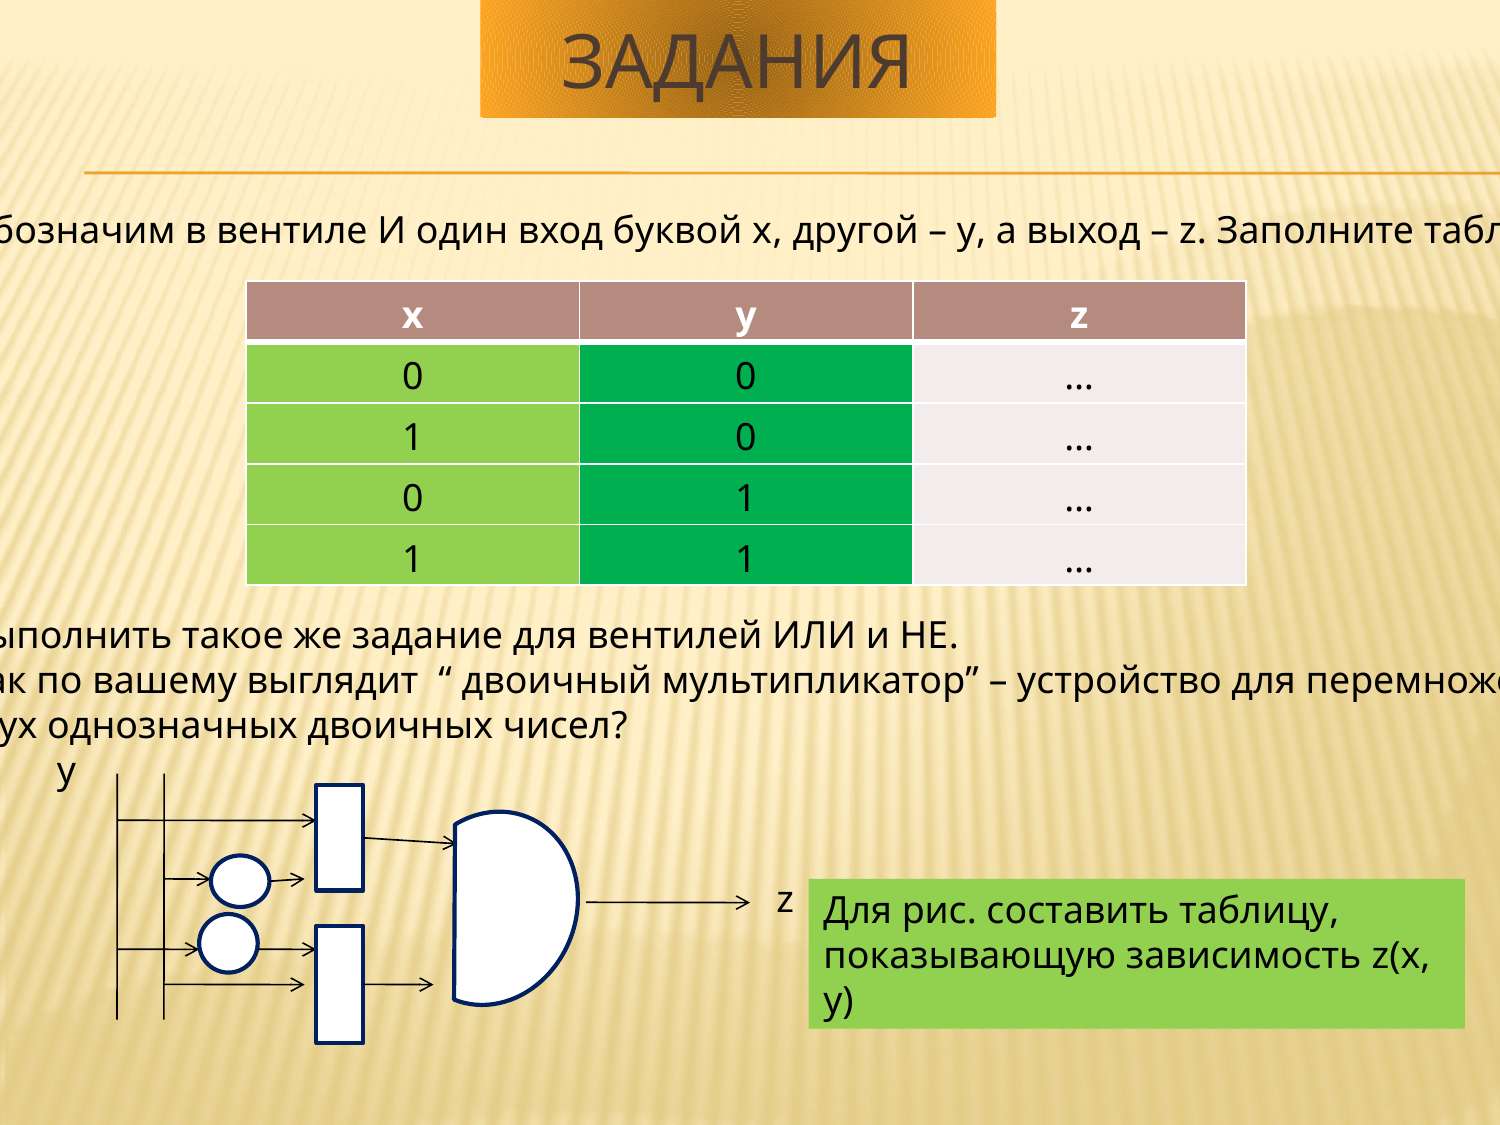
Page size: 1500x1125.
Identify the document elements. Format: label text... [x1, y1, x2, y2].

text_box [362, 837, 458, 844]
text_box [451, 809, 580, 1008]
table_cell 1 [580, 525, 912, 584]
table_cell 1 [247, 525, 579, 584]
table_cell 1 [247, 404, 579, 463]
text_box [197, 915, 260, 975]
text_box [314, 783, 365, 893]
table_cell 0 [247, 465, 579, 524]
text_box z [761, 867, 816, 927]
table_header y [580, 282, 912, 339]
table_cell … [914, 345, 1245, 402]
table_cell 0 [247, 345, 579, 402]
table_cell … [914, 404, 1245, 463]
table_header z [914, 282, 1245, 339]
table_cell 0 [580, 404, 912, 463]
table_cell … [914, 525, 1245, 584]
text_box Для рис. cоставить таблицу, показывающую зависимость z(x, y) [808, 878, 1465, 1029]
table_cell 0 [580, 345, 912, 402]
text_box Обозначим в вентиле И один вход буквой х, другой – у, а выход – z. Заполните таблицу: Выполнить такое же задание для вентилей ИЛИ и НЕ. Как по вашему выглядит “ двоичный мультипликатор” – устройство для перемножения двух однозначных двоичных чисел? 4. X y [0, 199, 1500, 1125]
text_box [208, 853, 272, 896]
table_cell … [914, 465, 1245, 524]
title ЗАДАНИЯ [480, 0, 997, 118]
table_header x [247, 282, 579, 339]
text_box [314, 924, 365, 1045]
table_cell 1 [580, 465, 912, 524]
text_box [269, 878, 305, 882]
